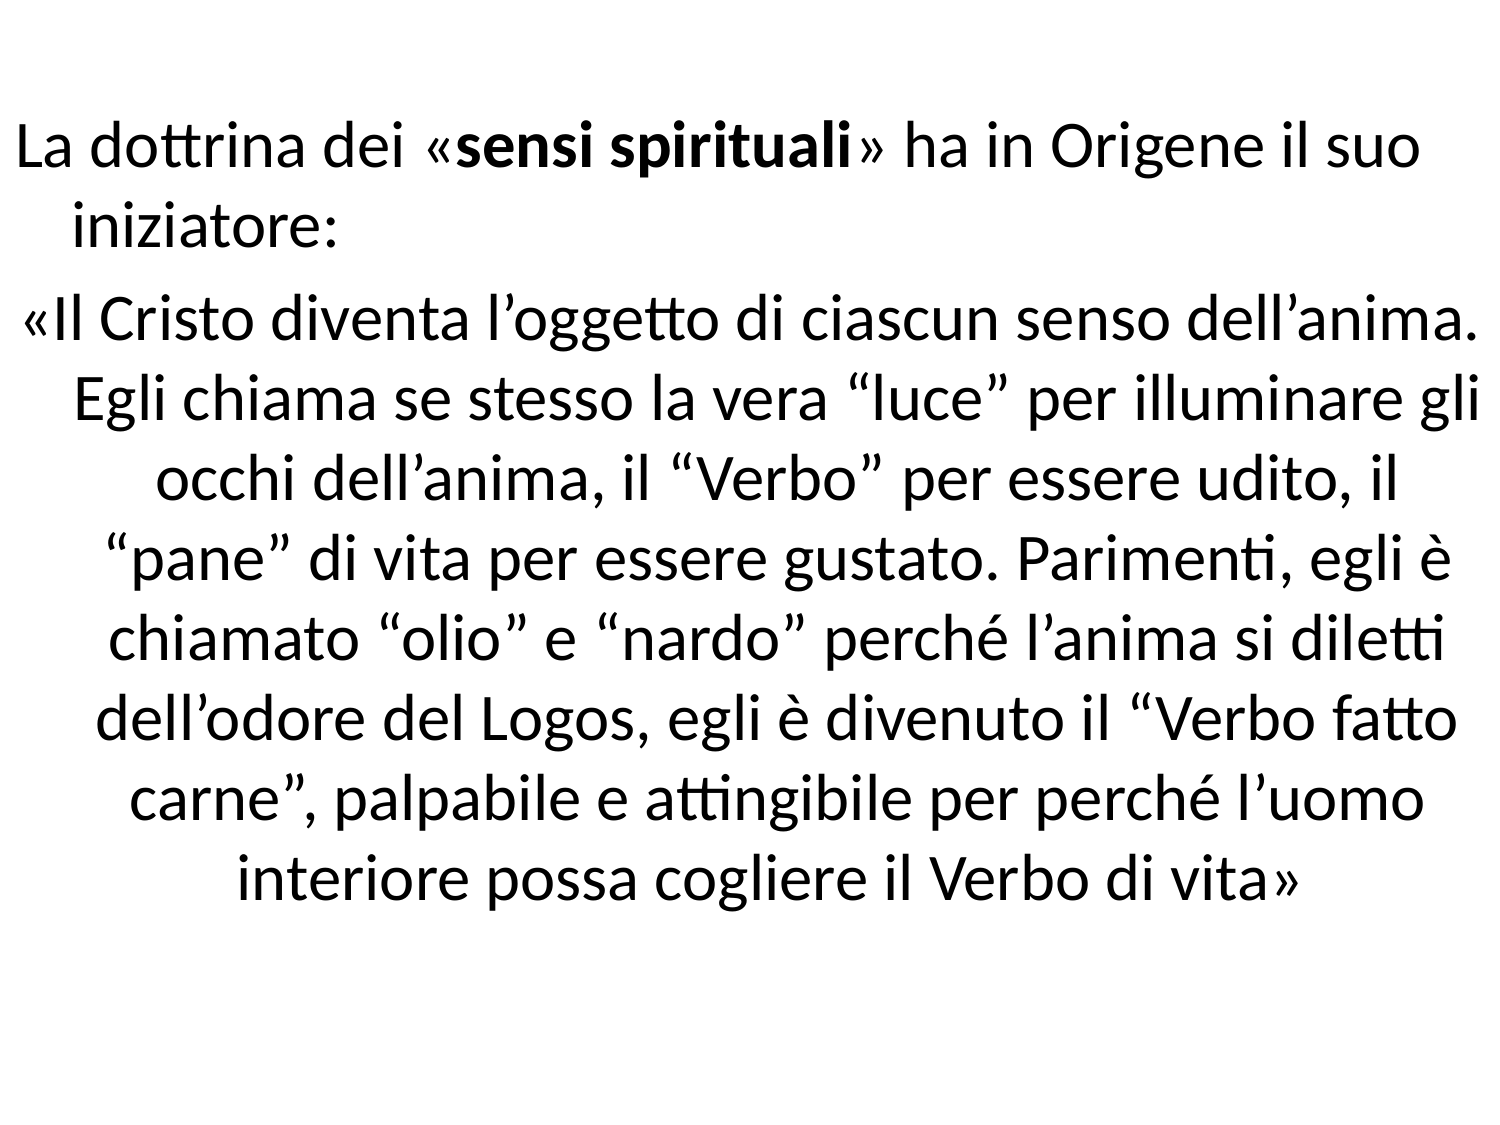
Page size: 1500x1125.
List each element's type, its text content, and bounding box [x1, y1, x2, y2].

list La dottrina dei «sensi spirituali» ha in Origene il suo iniziatore: «Il Cristo diventa l’oggetto di ciascun senso dell’anima. Egli chiama se stesso la vera “luce” per illuminare gli occhi dell’anima, il “Verbo” per essere udito, il “pane” di vita per essere gustato. Parimenti, egli è chiamato “olio” e “nardo” perché l’anima si diletti dell’odore del Logos, egli è divenuto il “Verbo fatto carne”, palpabile e attingibile per perché l’uomo interiore possa cogliere il Verbo di vita» [0, 0, 1500, 1125]
